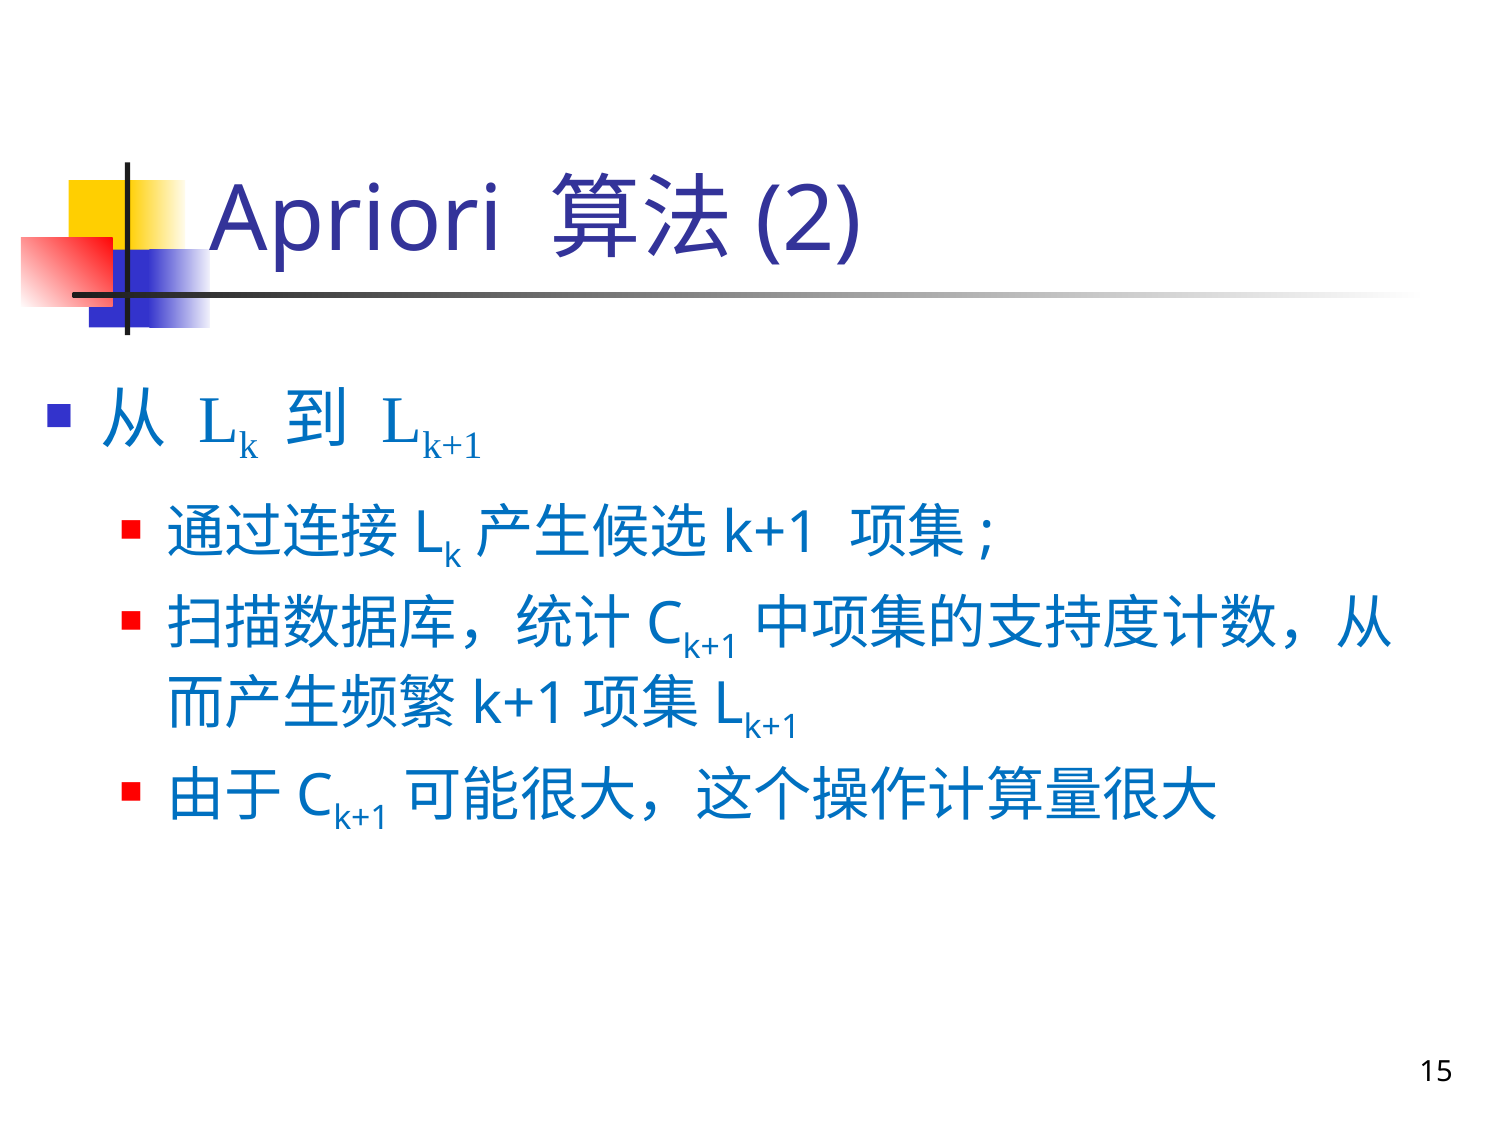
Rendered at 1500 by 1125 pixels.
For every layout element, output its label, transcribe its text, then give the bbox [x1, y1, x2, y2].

text_box Apriori 算法(2) [194, 137, 1022, 291]
slide_number 15 [1154, 1023, 1468, 1100]
text_box 从 Lk 到 Lk+1 通过连接Lk产生候选k+1 项集; 扫描数据库，统计Ck+1中项集的支持度计数，从而产生频繁k+1项集Lk+1 由于Ck+1可能很大，这个操作计算量很大 [29, 350, 1459, 1024]
